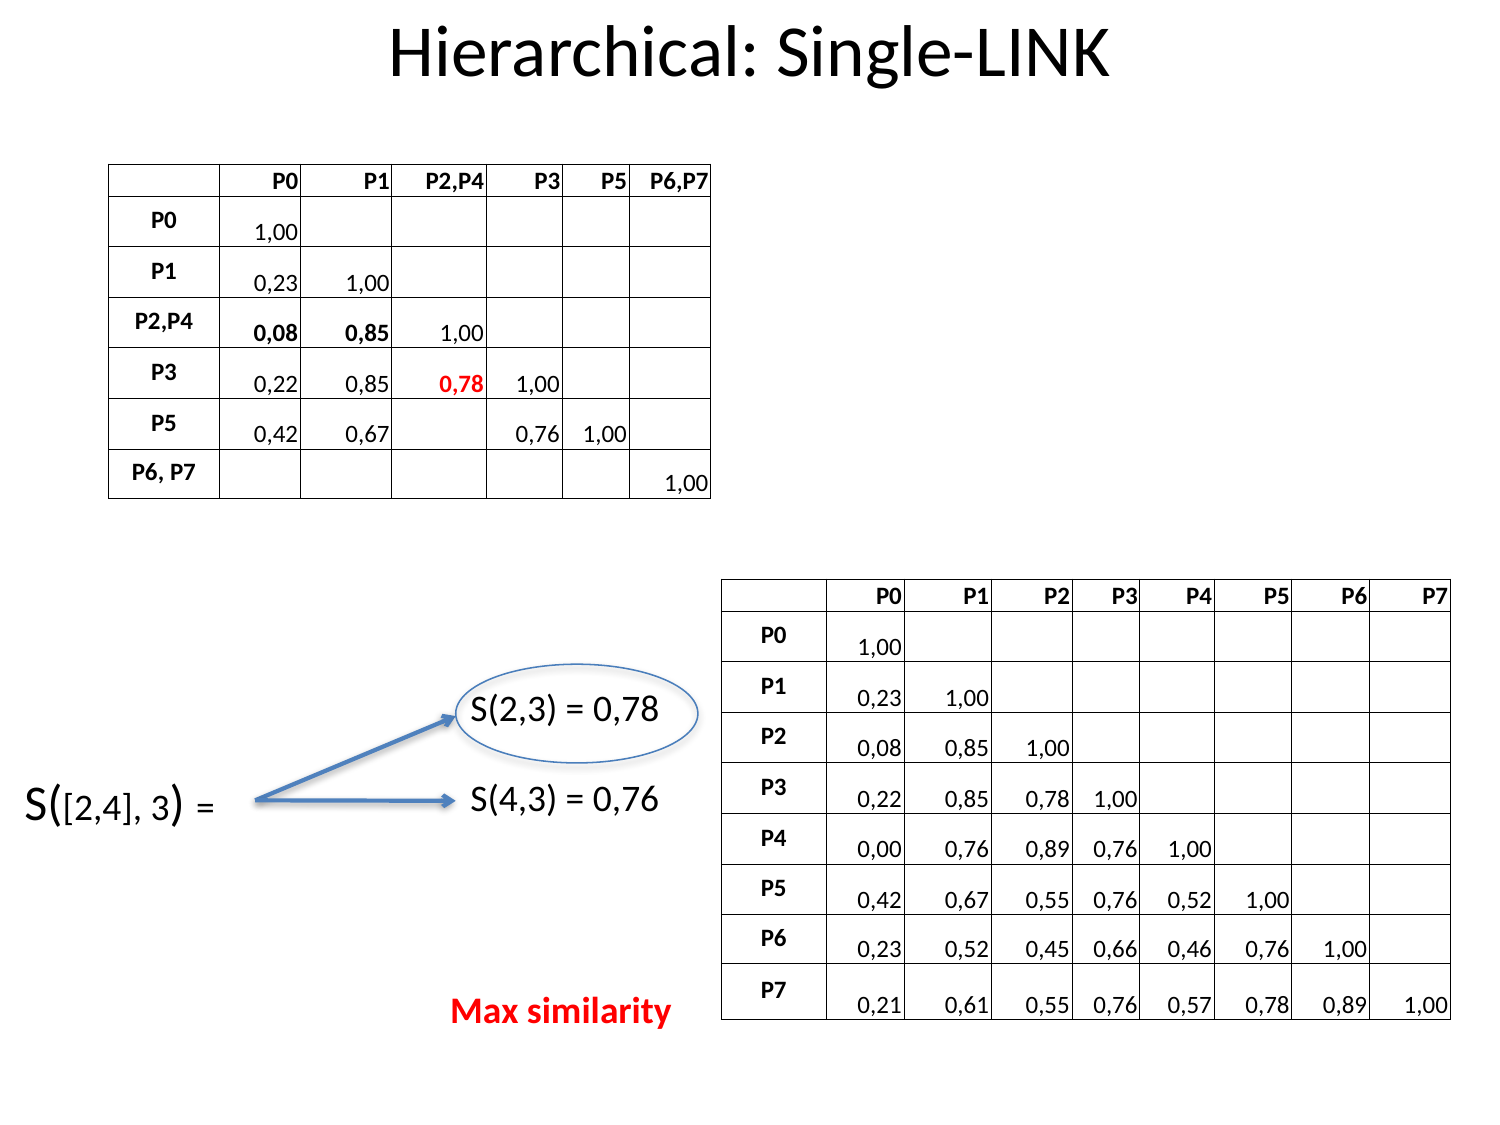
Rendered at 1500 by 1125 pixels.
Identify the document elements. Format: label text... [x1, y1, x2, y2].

table_header [722, 580, 826, 611]
table_cell P1 [722, 662, 826, 712]
table_cell [1215, 662, 1291, 712]
table_cell [1292, 763, 1369, 813]
table_cell 0,66 [1073, 915, 1139, 963]
table_cell [630, 197, 710, 246]
table_cell [563, 348, 629, 398]
table_cell 1,00 [1370, 964, 1450, 1019]
table_header P1 [905, 580, 991, 611]
table_cell [1140, 662, 1214, 712]
text_box S(2,3) = 0,78 S(4,3) = 0,76 [455, 677, 721, 917]
table_cell [455, 725, 697, 805]
table_cell [563, 247, 629, 297]
table_header P3 [1073, 580, 1139, 611]
table_cell [1370, 612, 1450, 661]
table_cell P6 [722, 915, 826, 963]
table_cell P1 [109, 247, 219, 297]
table_cell 0,42 [827, 865, 904, 914]
table_header P1 [301, 165, 391, 196]
table_cell [392, 399, 486, 449]
table_cell [1370, 713, 1450, 762]
table_cell [487, 450, 562, 498]
table_cell [1370, 814, 1450, 864]
text_box S([2,4], 3) = [9, 762, 256, 838]
text_box [454, 663, 699, 764]
table_cell 0,76 [1215, 915, 1291, 963]
table_header P5 [1215, 580, 1291, 611]
table_cell 0,55 [992, 964, 1072, 1019]
table_cell 0,78 [992, 763, 1072, 813]
table_cell [487, 247, 562, 297]
table_header P7 [1370, 580, 1450, 611]
table_cell 0,21 [827, 964, 904, 1019]
table_cell 0,23 [827, 662, 904, 712]
table_cell 0,76 [905, 814, 991, 864]
table_cell 0,42 [220, 399, 300, 449]
table_cell 0,76 [1073, 865, 1139, 914]
table_header P6 [1292, 580, 1369, 611]
table_cell 0,61 [905, 964, 991, 1019]
table_cell [992, 612, 1072, 661]
table_cell [301, 197, 391, 246]
table_cell [1370, 662, 1450, 712]
table_cell P4 [722, 814, 826, 864]
table_header P2,P4 [392, 165, 486, 196]
table_cell 1,00 [563, 399, 629, 449]
table_cell 1,00 [992, 713, 1072, 762]
table_cell [392, 197, 486, 246]
table_cell 0,89 [1292, 964, 1369, 1019]
table_cell [630, 298, 710, 347]
table_cell [392, 450, 486, 498]
table_cell 1,00 [487, 348, 562, 398]
table_cell P5 [722, 865, 826, 914]
table_cell 0,89 [992, 814, 1072, 864]
table_cell P0 [109, 197, 219, 246]
table_cell 1,00 [905, 662, 991, 712]
table_cell 0,85 [301, 348, 391, 398]
table_cell [487, 298, 562, 347]
table_cell 0,67 [905, 865, 991, 914]
table_cell P7 [722, 964, 826, 1019]
table_cell 0,78 [1215, 964, 1291, 1019]
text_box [247, 715, 456, 800]
table_cell [1215, 713, 1291, 762]
table_cell [1215, 763, 1291, 813]
table_cell [487, 197, 562, 246]
table_cell [1140, 713, 1214, 762]
table_cell 0,22 [220, 348, 300, 398]
table_cell [1292, 612, 1369, 661]
table_cell [1140, 612, 1214, 661]
table_header [109, 165, 219, 196]
table_cell [1292, 662, 1369, 712]
table_cell [1292, 713, 1369, 762]
table_header P6,P7 [630, 165, 710, 196]
table_cell 0,57 [1140, 964, 1214, 1019]
table_cell [1073, 713, 1139, 762]
table_cell 0,76 [1073, 814, 1139, 864]
table_cell 0,76 [487, 399, 562, 449]
table_cell [455, 706, 701, 808]
table_cell 0,08 [220, 298, 300, 347]
table_cell P0 [722, 612, 826, 661]
table_cell [1292, 865, 1369, 914]
table_cell 0,52 [1140, 865, 1214, 914]
table_cell 1,00 [1073, 763, 1139, 813]
table_cell 1,00 [220, 197, 300, 246]
table_cell [1215, 814, 1291, 864]
title Hierarchical: Single-LINK [75, 0, 1425, 99]
table_cell P3 [722, 763, 826, 813]
table_cell 1,00 [301, 247, 391, 297]
table_cell 0,46 [1140, 915, 1214, 963]
table_cell 0,23 [220, 247, 300, 297]
table_cell 0,52 [905, 915, 991, 963]
table_cell 0,45 [992, 915, 1072, 963]
text_box Max similarity [435, 979, 711, 1039]
table_cell 0,76 [1073, 964, 1139, 1019]
table_cell 0,67 [301, 399, 391, 449]
table_cell P2,P4 [109, 298, 219, 347]
table_cell [1215, 612, 1291, 661]
table_cell 1,00 [827, 612, 904, 661]
table_header P2 [992, 580, 1072, 611]
table_cell 0,55 [992, 865, 1072, 914]
table_header P0 [220, 165, 300, 196]
table_cell [992, 662, 1072, 712]
table_cell 0,00 [827, 814, 904, 864]
table_cell 1,00 [1292, 915, 1369, 963]
table_cell [1292, 814, 1369, 864]
table_cell 0,23 [827, 915, 904, 963]
table_cell P3 [109, 348, 219, 398]
table_cell [630, 348, 710, 398]
table_cell 1,00 [392, 298, 486, 347]
table_cell [563, 197, 629, 246]
table_cell [392, 247, 486, 297]
table_cell [563, 298, 629, 347]
table_cell [1370, 763, 1450, 813]
table_cell 1,00 [630, 450, 710, 498]
table_cell P5 [109, 399, 219, 449]
table_cell P2 [722, 713, 826, 762]
table_cell 0,85 [905, 763, 991, 813]
table_cell [630, 247, 710, 297]
table_cell [563, 450, 629, 498]
table_cell 0,85 [301, 298, 391, 347]
table_cell [905, 612, 991, 661]
table_cell [1140, 763, 1214, 813]
table_header P4 [1140, 580, 1214, 611]
table_cell [301, 450, 391, 498]
table_header P0 [827, 580, 904, 611]
table_cell [220, 450, 300, 498]
table_cell 0,08 [827, 713, 904, 762]
table_cell 0,85 [905, 713, 991, 762]
table_cell 0,78 [392, 348, 486, 398]
table_cell [630, 399, 710, 449]
table_header P5 [563, 165, 629, 196]
table_cell 0,22 [827, 763, 904, 813]
table_cell 1,00 [1140, 814, 1214, 864]
table_cell [1370, 865, 1450, 914]
table_cell 1,00 [1215, 865, 1291, 914]
table_cell [1073, 612, 1139, 661]
table_cell P6, P7 [109, 450, 219, 498]
table_cell [1073, 662, 1139, 712]
table_header P3 [487, 165, 562, 196]
table_cell [1370, 915, 1450, 963]
